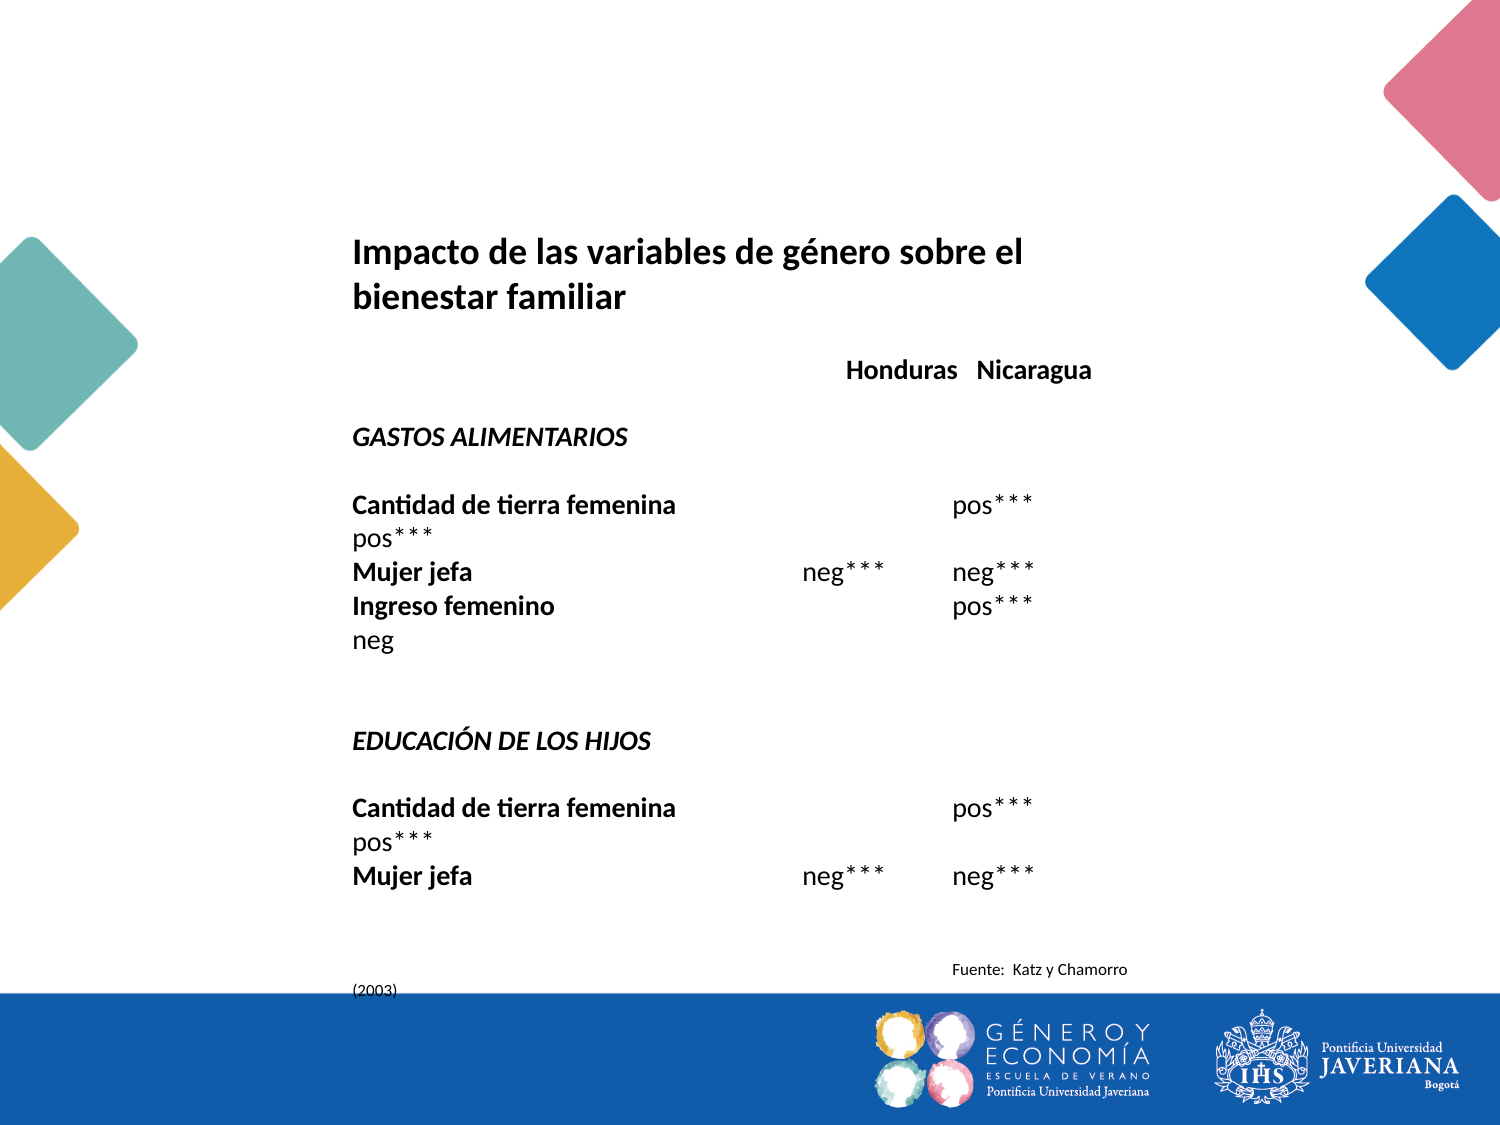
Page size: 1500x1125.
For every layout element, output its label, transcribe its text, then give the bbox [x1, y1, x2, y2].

picture [0, 0, 1500, 1125]
text_box Impacto de las variables de género sobre el bienestar familiar Honduras Nicaragua GASTOS ALIMENTARIOS Cantidad de tierra femenina pos*** pos*** Mujer jefa neg*** neg*** Ingreso femenino pos*** neg EDUCACIÓN DE LOS HIJOS Cantidad de tierra femenina pos*** pos*** Mujer jefa neg*** neg*** Fuente: Katz y Chamorro (2003) [337, 0, 1154, 1007]
